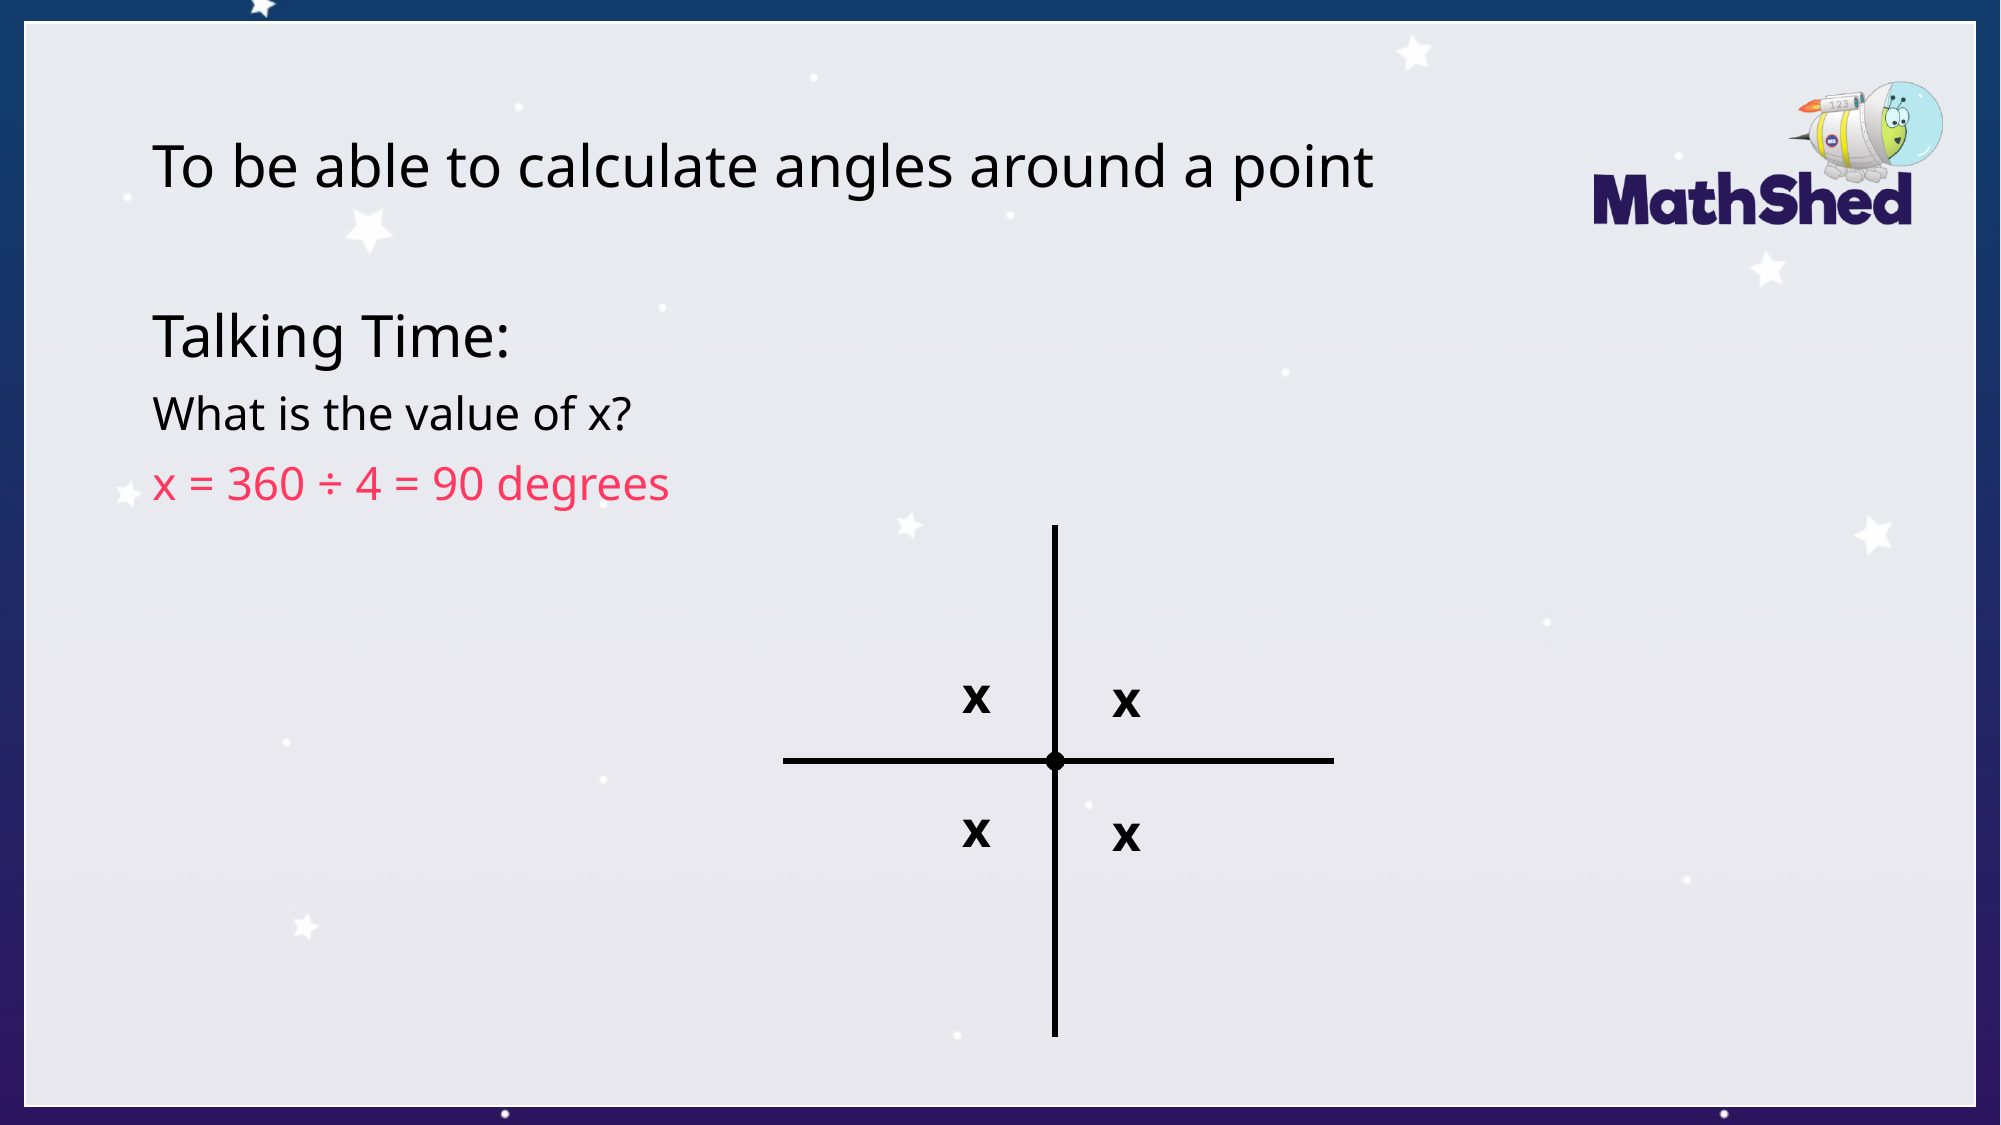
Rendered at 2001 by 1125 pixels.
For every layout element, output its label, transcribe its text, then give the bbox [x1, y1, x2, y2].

title To be able to calculate angles around a point [137, 59, 1578, 278]
text_box x [947, 656, 1007, 732]
text_box x [1097, 793, 1157, 869]
list Talking Time: What is the value of x? x = 360 ÷ 4 = 90 degrees [137, 299, 1863, 1014]
text_box x [947, 790, 1007, 865]
text_box x [1097, 660, 1157, 735]
picture [0, 0, 2001, 1125]
